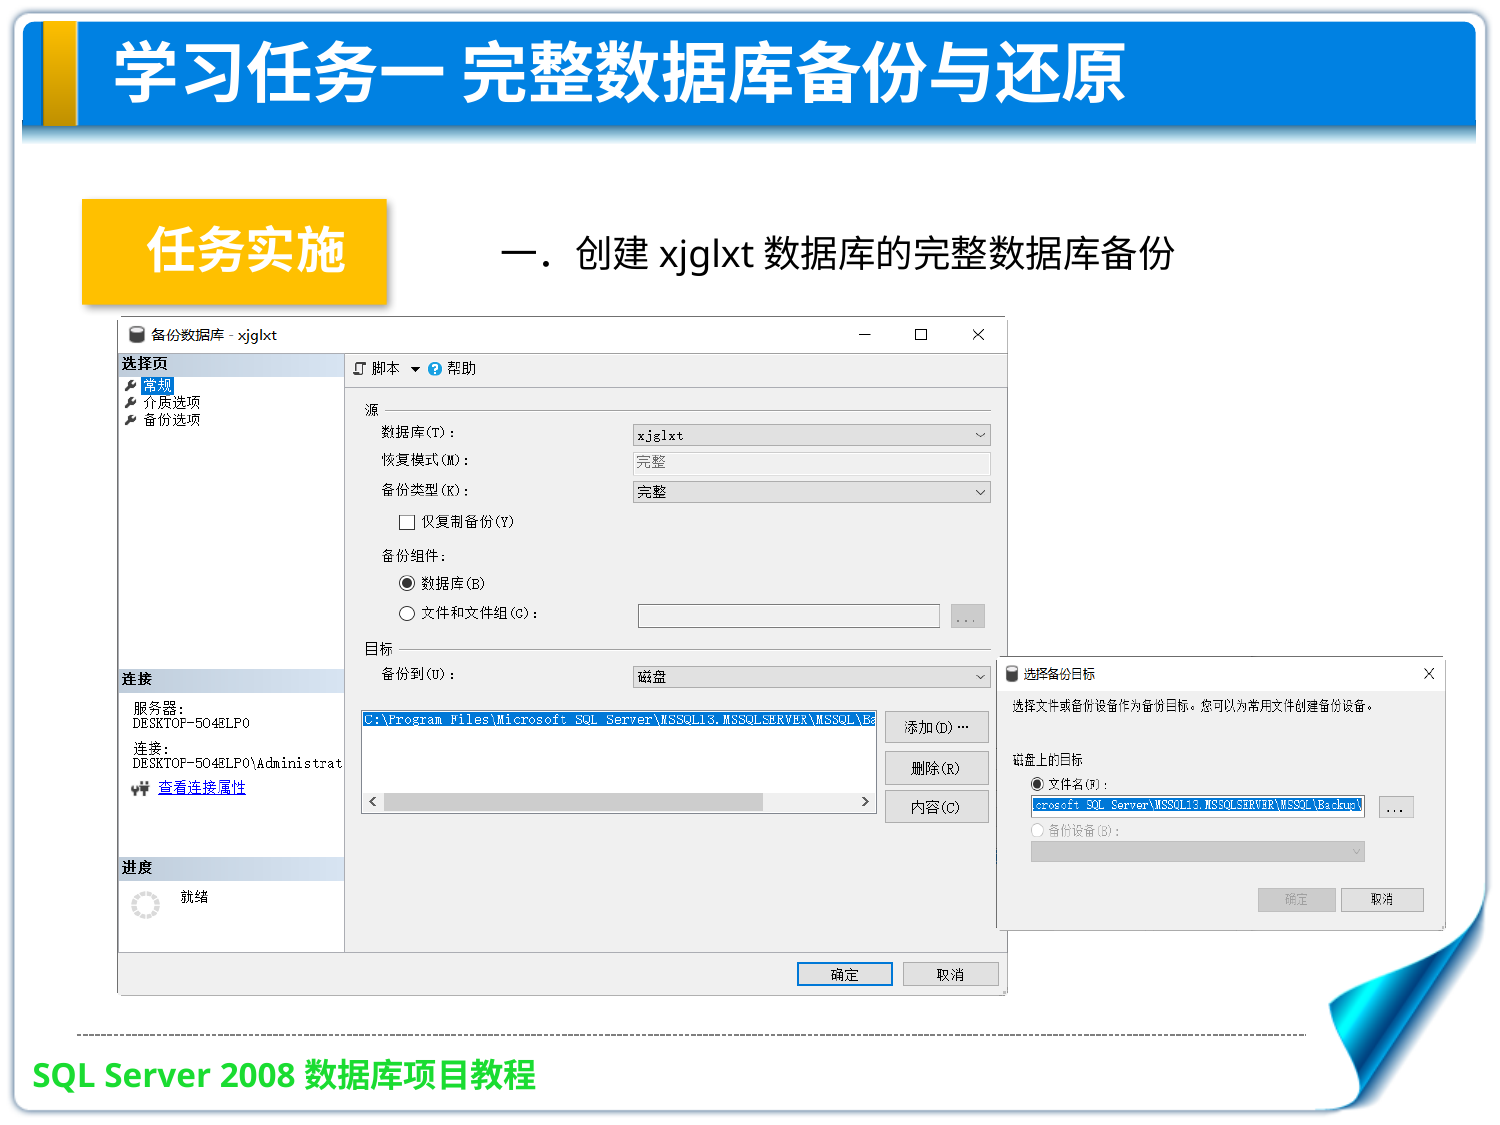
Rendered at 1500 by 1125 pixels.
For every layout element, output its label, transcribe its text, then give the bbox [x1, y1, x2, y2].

text_box 任务实施 [128, 210, 364, 286]
text_box [81, 198, 388, 305]
text_box 学习任务一 完整数据库备份与还原 [97, 23, 1145, 119]
text_box 一．创建xjglxt数据库的完整数据库备份 [421, 222, 1255, 328]
picture [0, 0, 1500, 1125]
